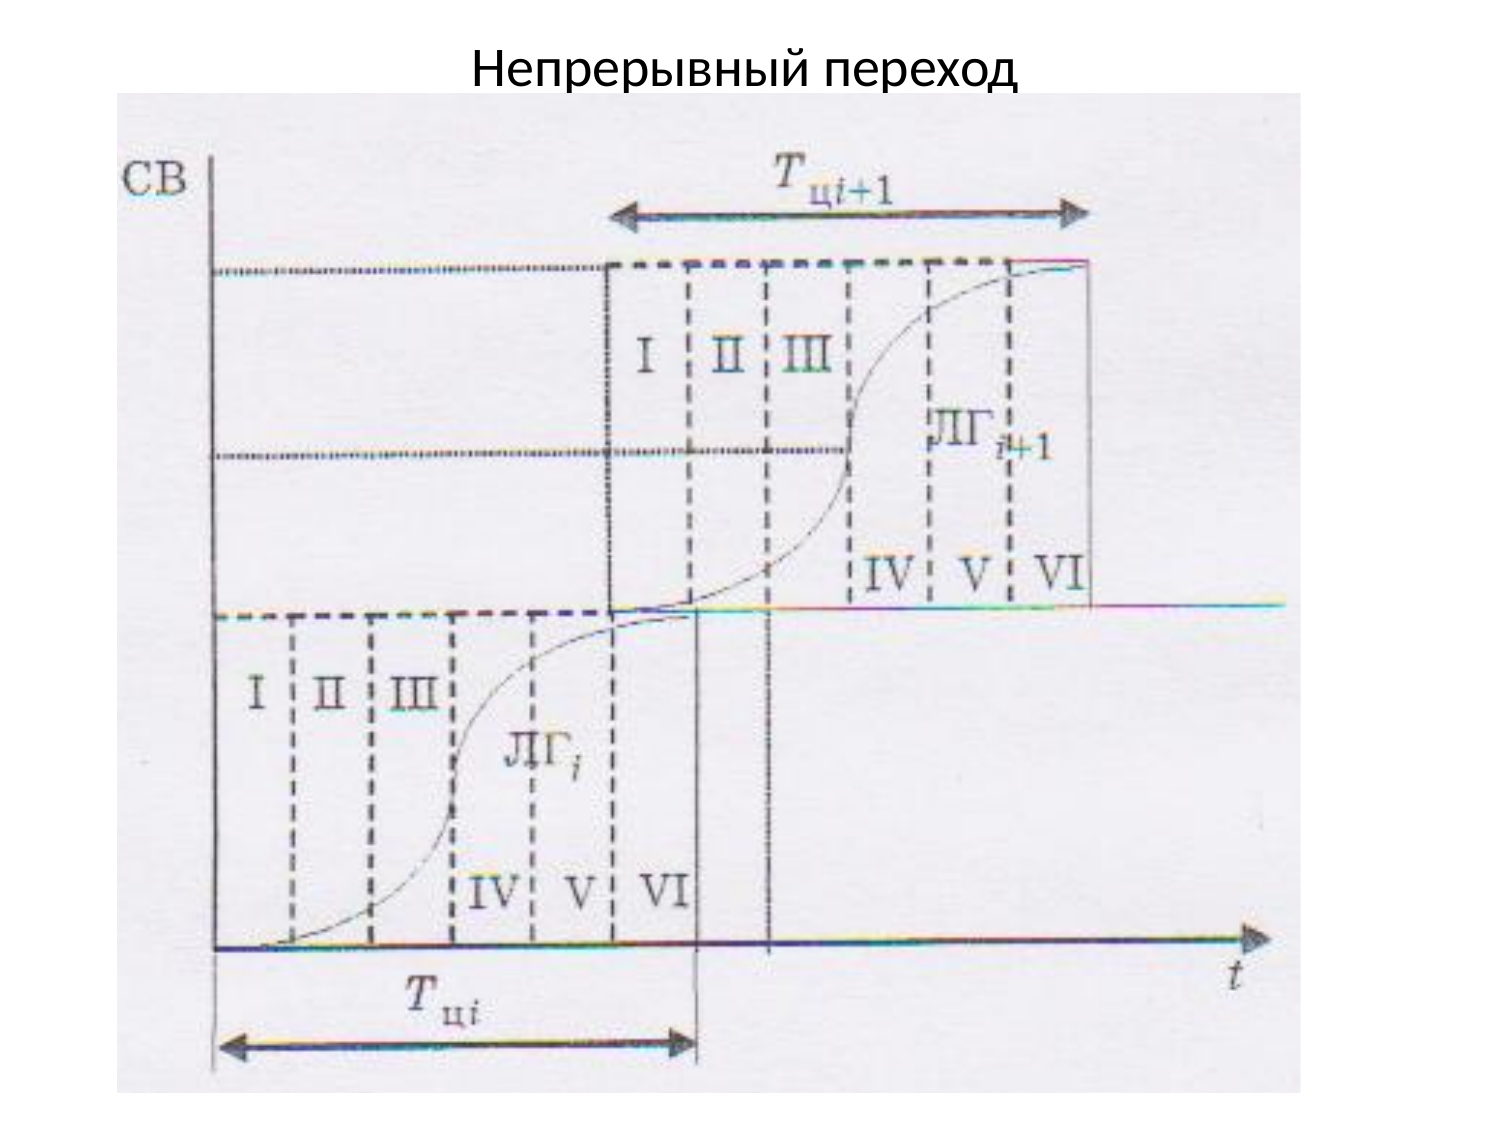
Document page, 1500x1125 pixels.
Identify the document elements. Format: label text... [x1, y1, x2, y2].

title Непрерывный переход [70, 23, 1421, 106]
picture [116, 93, 1301, 1093]
